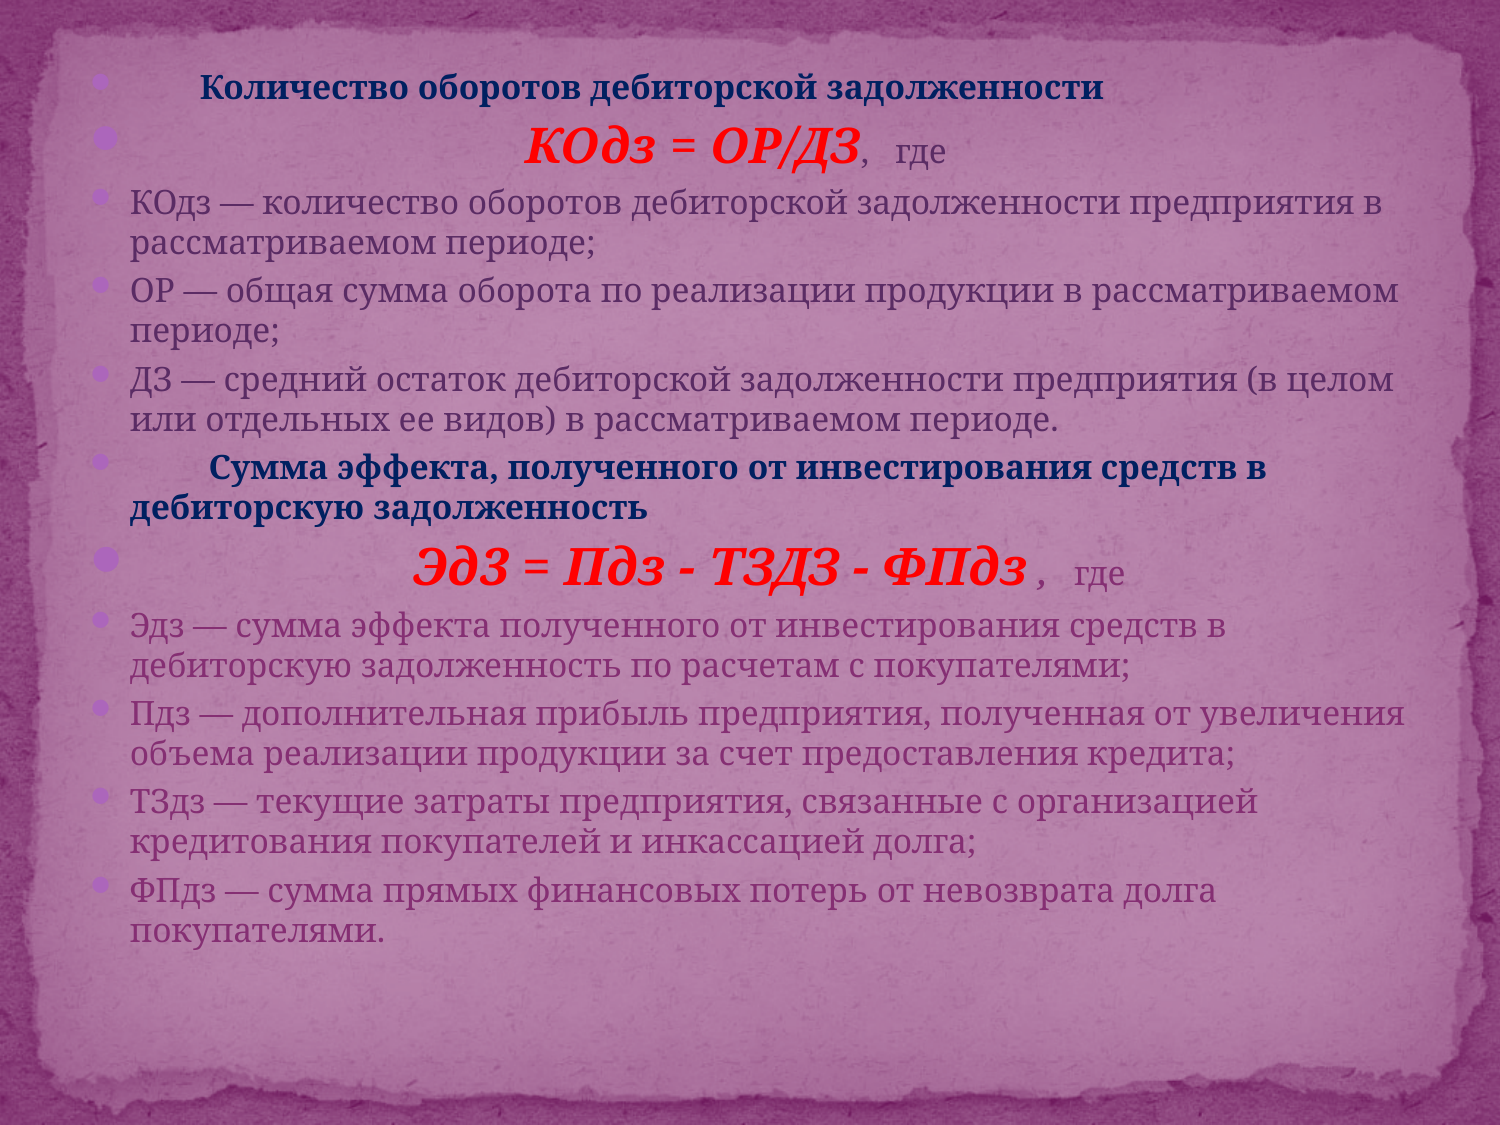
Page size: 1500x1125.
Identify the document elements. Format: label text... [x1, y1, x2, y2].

list Количество оборотов дебиторской задолженности КОдз = ОР/ДЗ, где КОдз — количество оборотов дебиторской задолженности предприятия в рассматриваемом периоде; ОР — общая сумма оборота по реализации продукции в рассматриваемом периоде; ДЗ — средний остаток дебиторской задолженности предприятия (в целом или отдельных ее видов) в рассматриваемом периоде. Сумма эффекта, полученного от инвестирования средств в дебиторскую задолженность Эд3 = Пдз - ТЗДЗ - ФПдз , где Эдз — сумма эффекта полученного от инвестирования средств в дебиторскую задолженность по расчетам с покупателями; Пдз — дополнительная прибыль предприятия, полученная от увеличения объема реализации продукции за счет предоставления кредита; ТЗдз — текущие затраты предприятия, связанные с организацией кредитования покупателей и инкассацией долга; ФПдз — сумма прямых финансовых потерь от невозврата долга покупателями. [74, 58, 1426, 1001]
